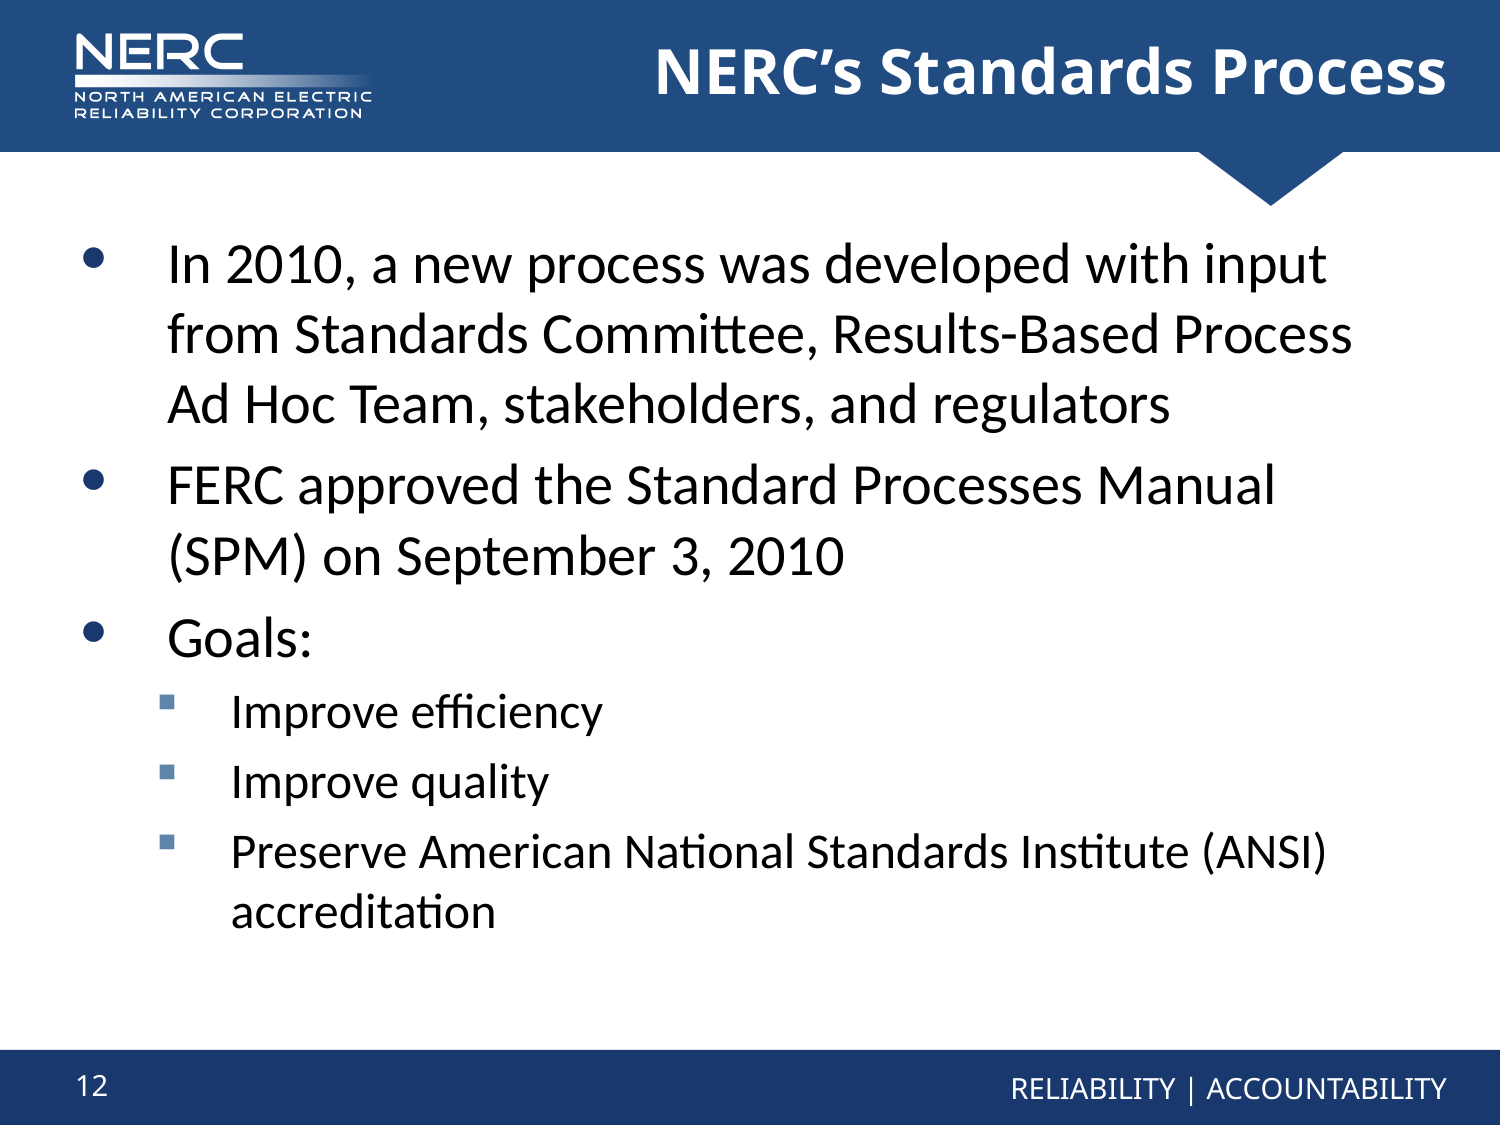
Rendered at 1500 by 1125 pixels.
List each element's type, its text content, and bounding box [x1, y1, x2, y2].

picture [0, 0, 1500, 206]
title NERC’s Standards Process [474, 24, 1463, 133]
list In 2010, a new process was developed with input from Standards Committee, Results-Based Process Ad Hoc Team, stakeholders, and regulators FERC approved the Standard Processes Manual (SPM) on September 3, 2010 Goals: Improve efficiency Improve quality Preserve American National Standards Institute (ANSI) accreditation [0, 217, 1381, 1018]
